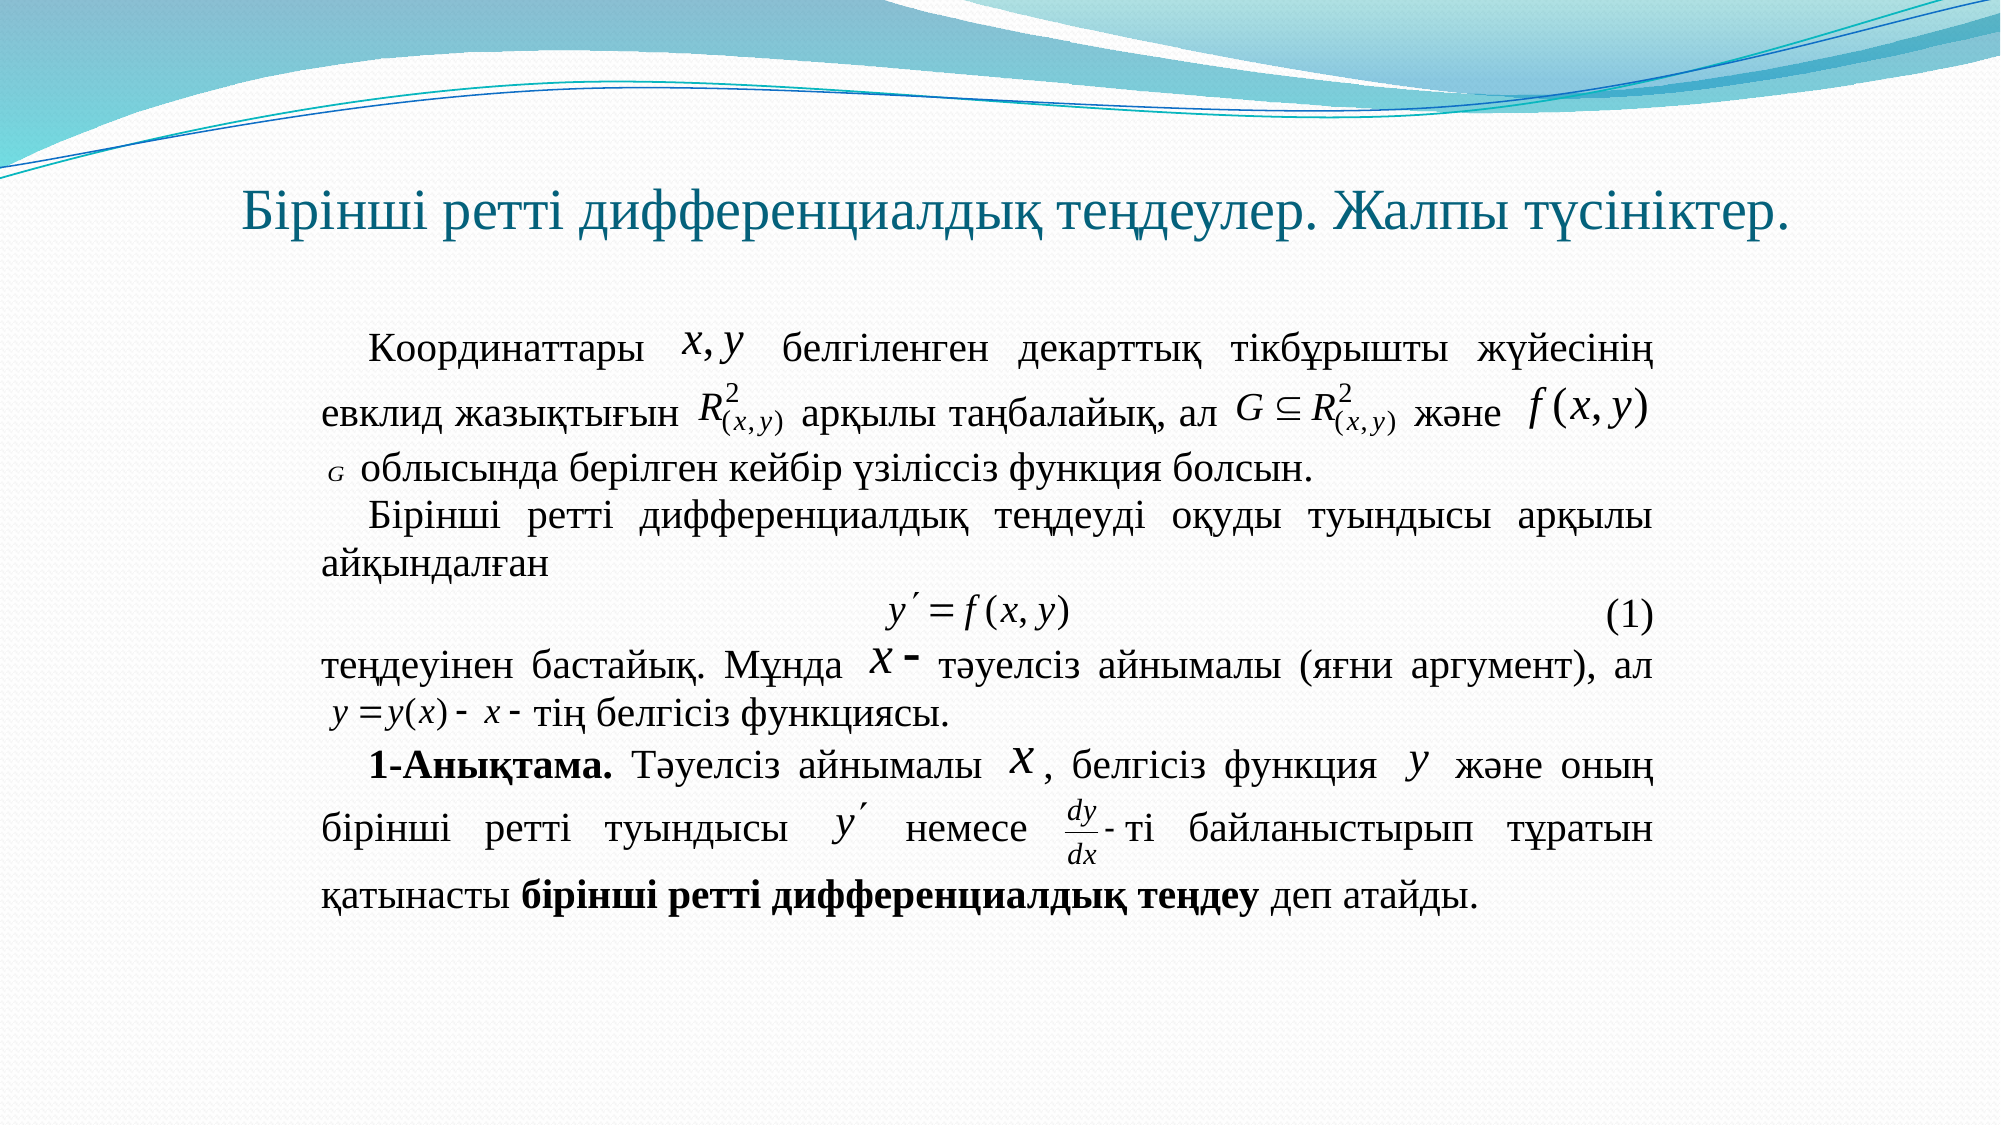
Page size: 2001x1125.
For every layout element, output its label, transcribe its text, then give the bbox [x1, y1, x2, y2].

title Бірінші ретті дифференциалдық теңдеулер. Жалпы түсініктер. [108, 53, 1925, 241]
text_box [317, 179, 1655, 1069]
